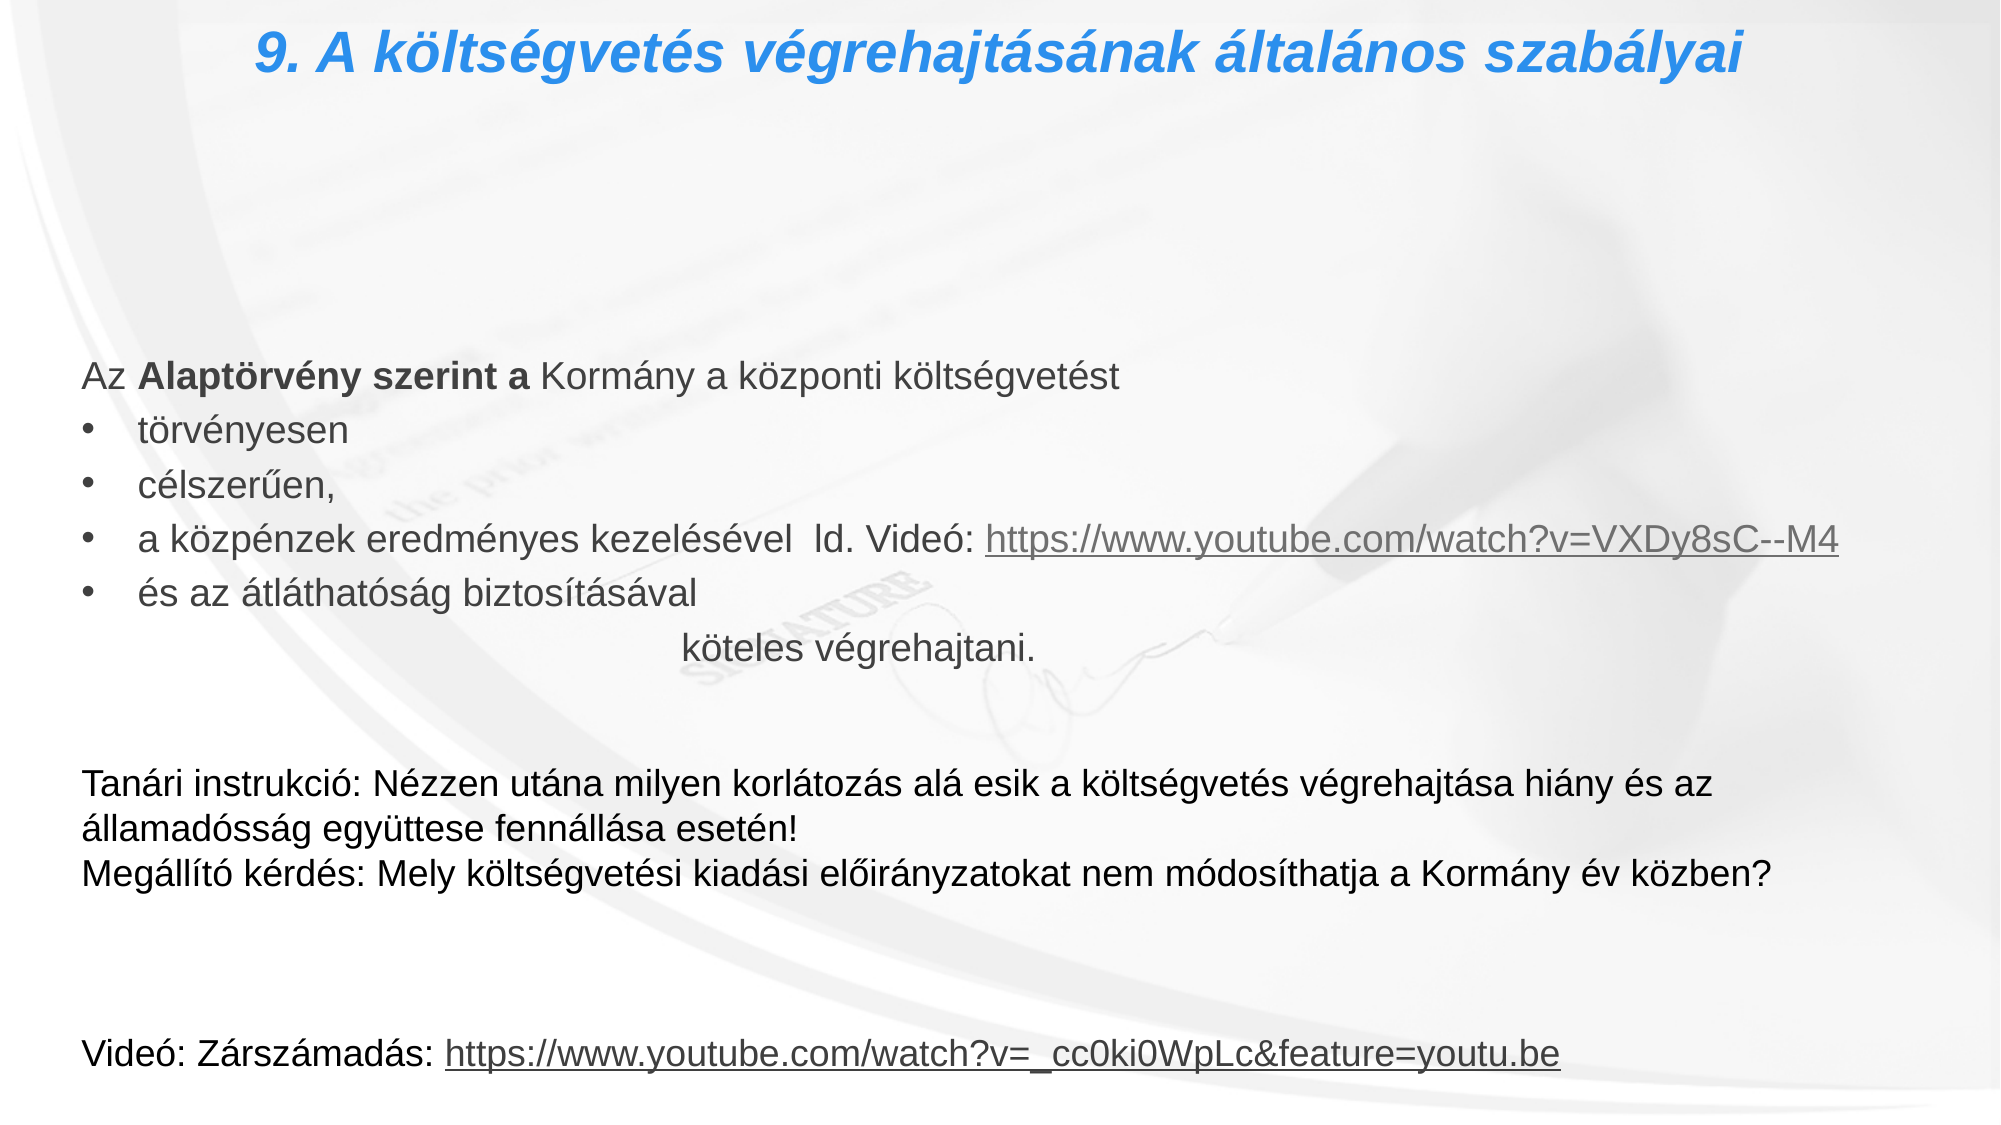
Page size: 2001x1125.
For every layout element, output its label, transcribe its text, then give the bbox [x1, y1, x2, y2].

picture [0, 0, 2001, 1125]
text_box Tanári instrukció: Nézzen utána milyen korlátozás alá esik a költségvetés végrehajtása hiány és az államadósság együttese fennállása esetén! Megállító kérdés: Mely költségvetési kiadási előirányzatokat nem módosíthatja a Kormány év közben? Videó: Zárszámadás: https://www.youtube.com/watch?v=_cc0ki0WpLc&feature=youtu.be [66, 751, 1826, 1125]
list Az Alaptörvény szerint a Kormány a központi költségvetést törvényesen célszerűen, a közpénzek eredményes kezelésével ld. Videó: https://www.youtube.com/watch?v=VXDy8sC--M4 és az átláthatóság biztosításával köteles végrehajtani. [66, 532, 2000, 596]
list 9. A költségvetés végrehajtásának általános szabályai [0, 26, 2000, 153]
